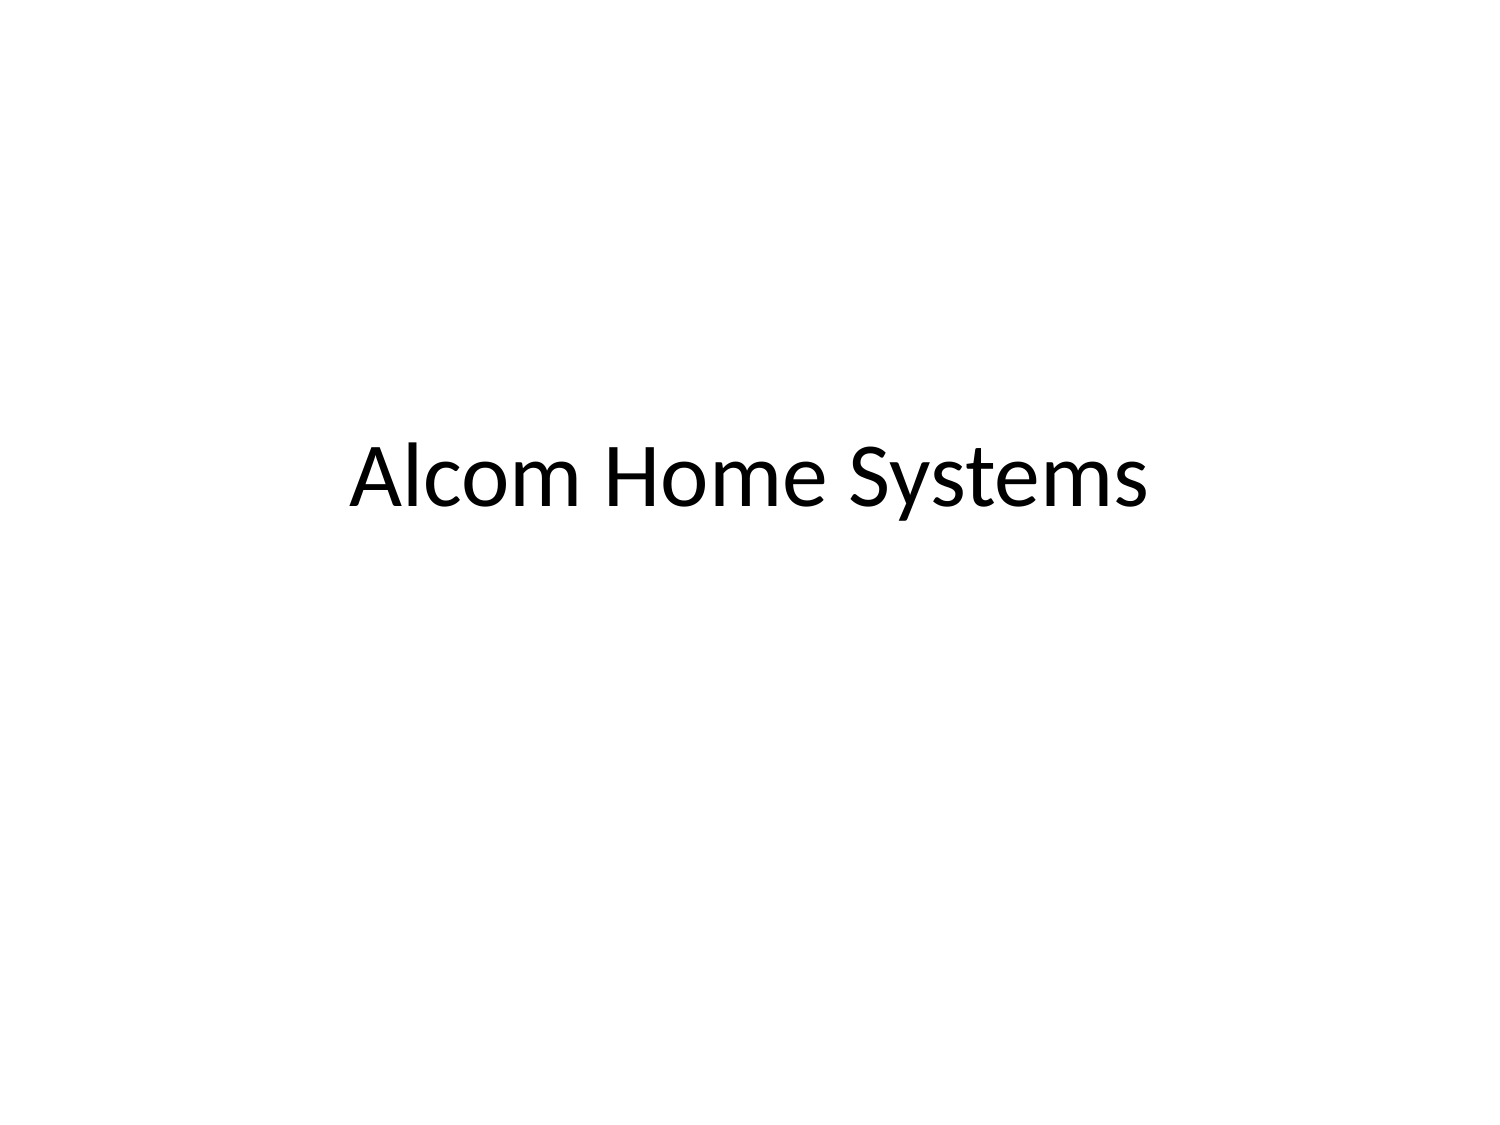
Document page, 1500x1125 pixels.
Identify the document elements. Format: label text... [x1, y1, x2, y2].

title Alcom Home Systems [112, 349, 1388, 591]
